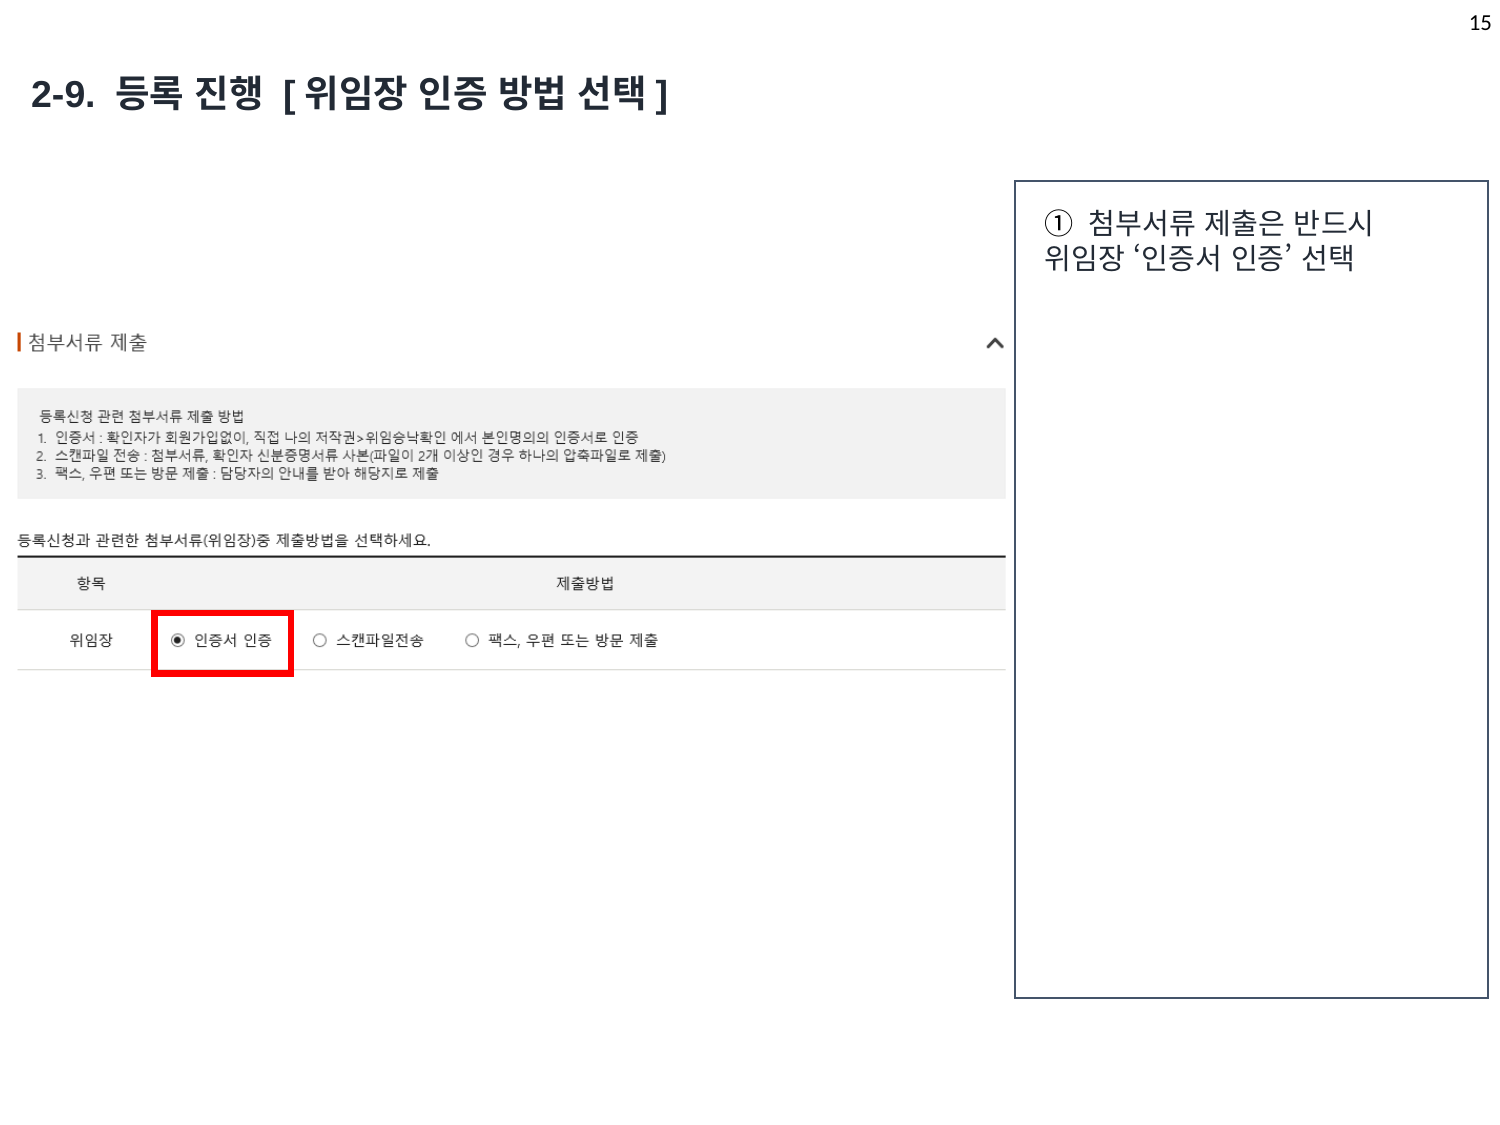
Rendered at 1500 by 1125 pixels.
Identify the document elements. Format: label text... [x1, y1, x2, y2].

text_box 15 [1453, 0, 1500, 43]
text_box 2-9. 등록 진행 [위임장 인증 방법 선택] [16, 62, 684, 123]
picture [6, 322, 1012, 685]
text_box ① 첨부서류 제출은 반드시 위임장 ‘인증서 인증’ 선택 [1029, 197, 1470, 283]
text_box 1 [1014, 180, 1489, 999]
